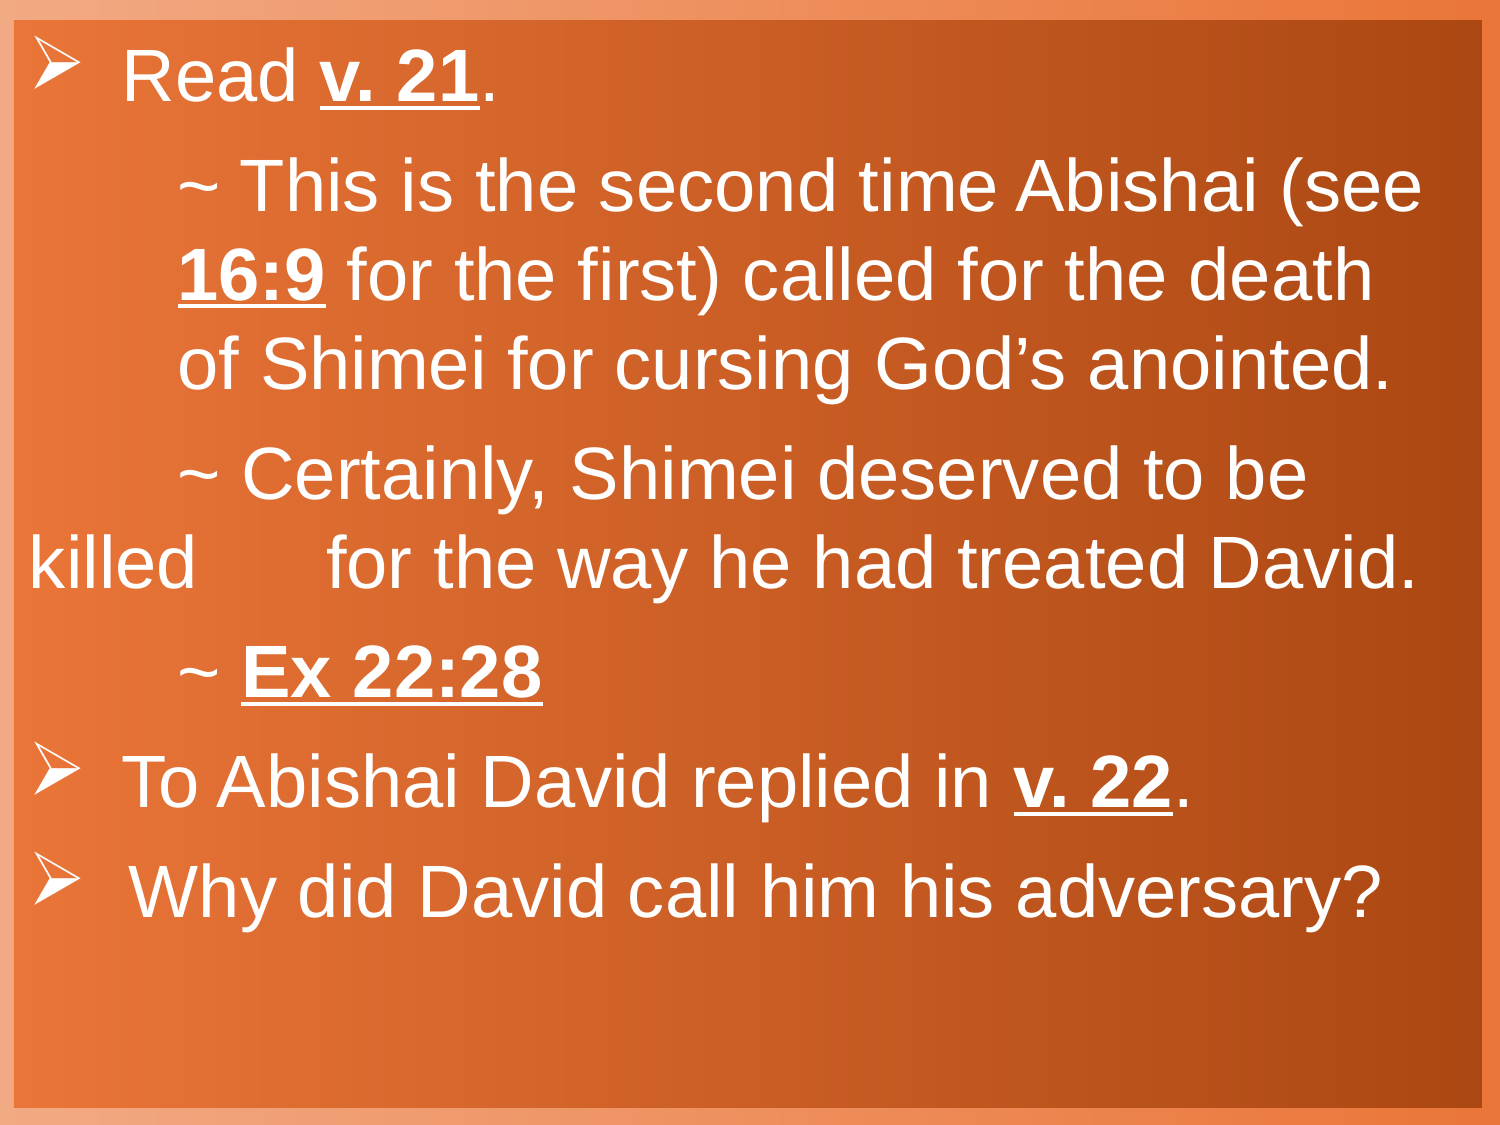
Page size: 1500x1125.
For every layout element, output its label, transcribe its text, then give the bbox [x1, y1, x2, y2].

subtitle Read v. 21. ~ This is the second time Abishai (see 16:9 for the first) called for the death of Shimei for cursing God’s anointed. ~ Certainly, Shimei deserved to be killed for the way he had treated David. ~ Ex 22:28 To Abishai David replied in v. 22. Why did David call him his adversary? [13, 20, 1482, 1108]
